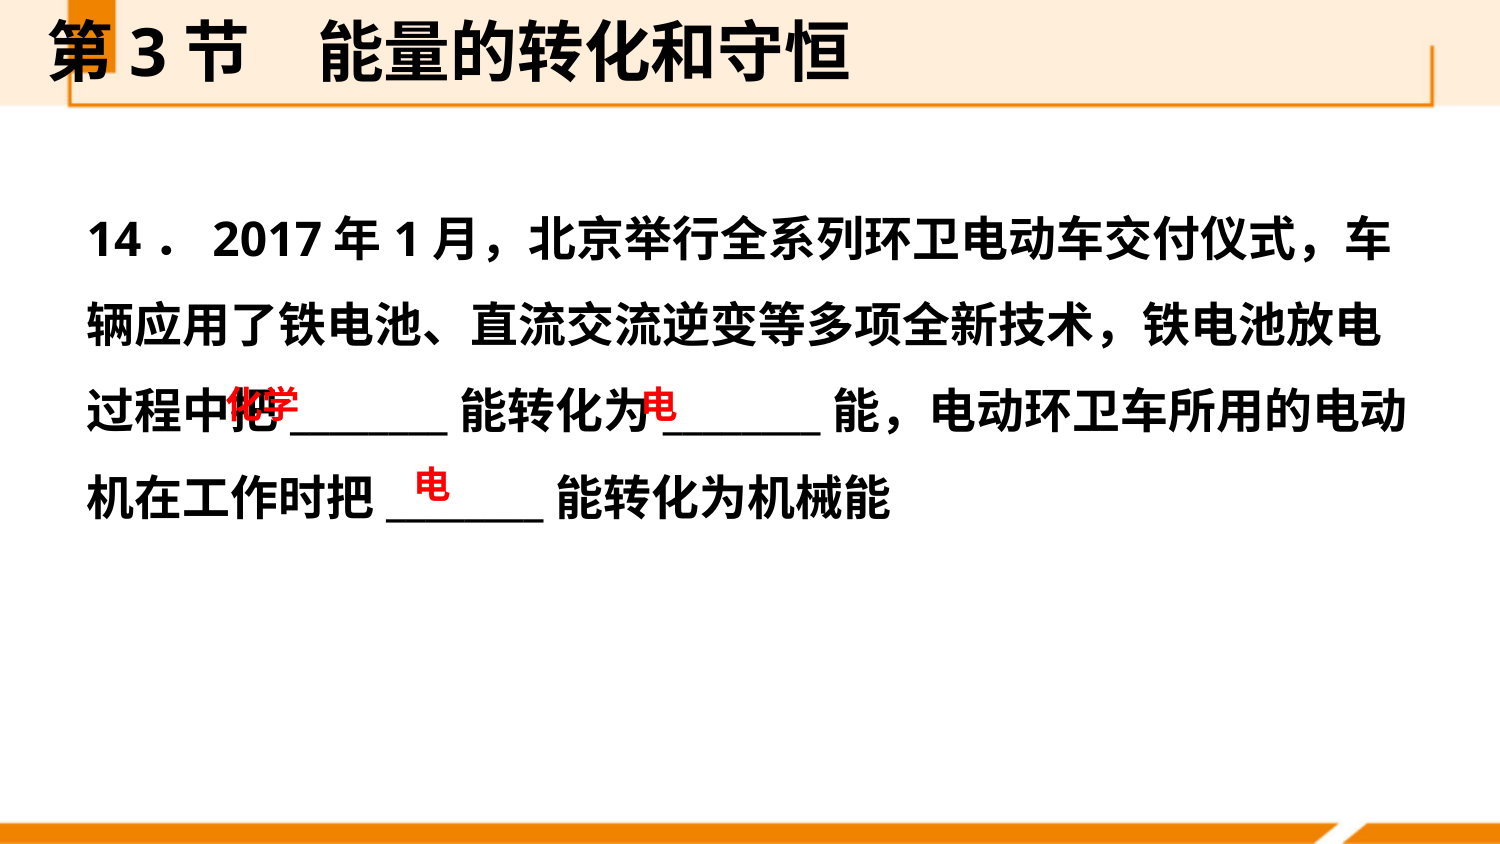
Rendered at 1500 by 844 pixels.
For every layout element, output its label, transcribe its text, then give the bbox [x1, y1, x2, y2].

text_box 14．2017年1月，北京举行全系列环卫电动车交付仪式，车辆应用了铁电池、直流交流逆变等多项全新技术，铁电池放电过程中把________能转化为________能，电动环卫车所用的电动机在工作时把________能转化为机械能 [75, 174, 1421, 531]
text_box 电 [401, 455, 463, 512]
text_box 电 [629, 375, 690, 432]
text_box 第3节 能量的转化和守恒 [35, 3, 863, 96]
text_box 化学 [213, 375, 312, 432]
picture [0, 0, 1500, 844]
